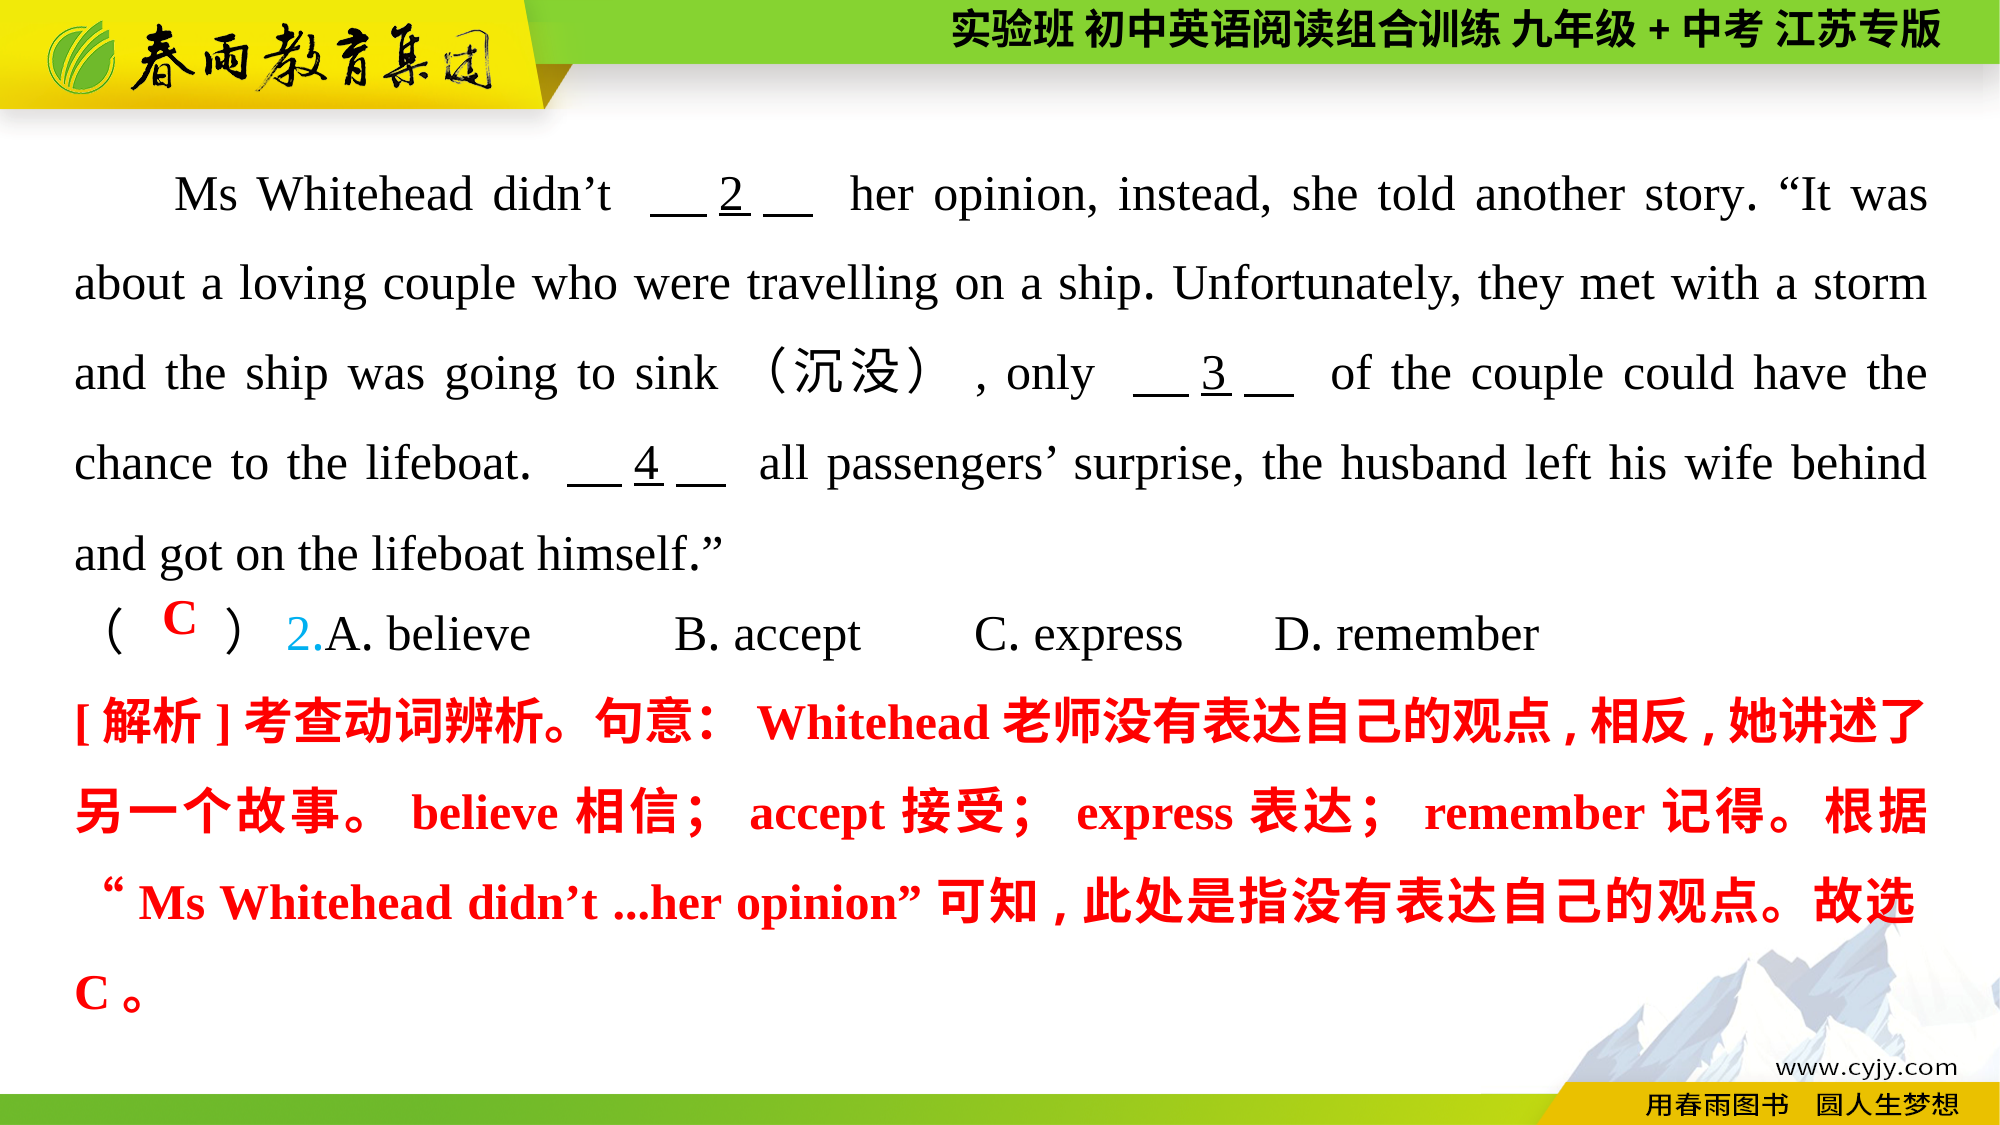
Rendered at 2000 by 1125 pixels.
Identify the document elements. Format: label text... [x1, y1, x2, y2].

text_box [解析]考查动词辨析。句意：Whitehead老师没有表达自己的观点,相反,她讲述了另一个故事。believe相信；accept接受；express表达；remember记得。根据“Ms Whitehead didn’t ...her opinion”可知,此处是指没有表达自己的观点。故选C。 [59, 652, 1944, 1028]
text_box C [134, 577, 214, 652]
list Ms Whitehead didn’t 2 her opinion, instead, she told another story. “It was about a loving couple who were travelling on a ship. Unfortunately, they met with a storm and the ship was going to sink（沉没）, only 3 of the couple could have the chance to the lifeboat. 4 all passengers’ surprise, the husband left his wife behind and got on the lifeboat himself.” [59, 122, 1944, 562]
picture [0, 0, 2000, 1125]
text_box （ ）2.A. believe B. accept C. express D. remember [59, 562, 1944, 652]
